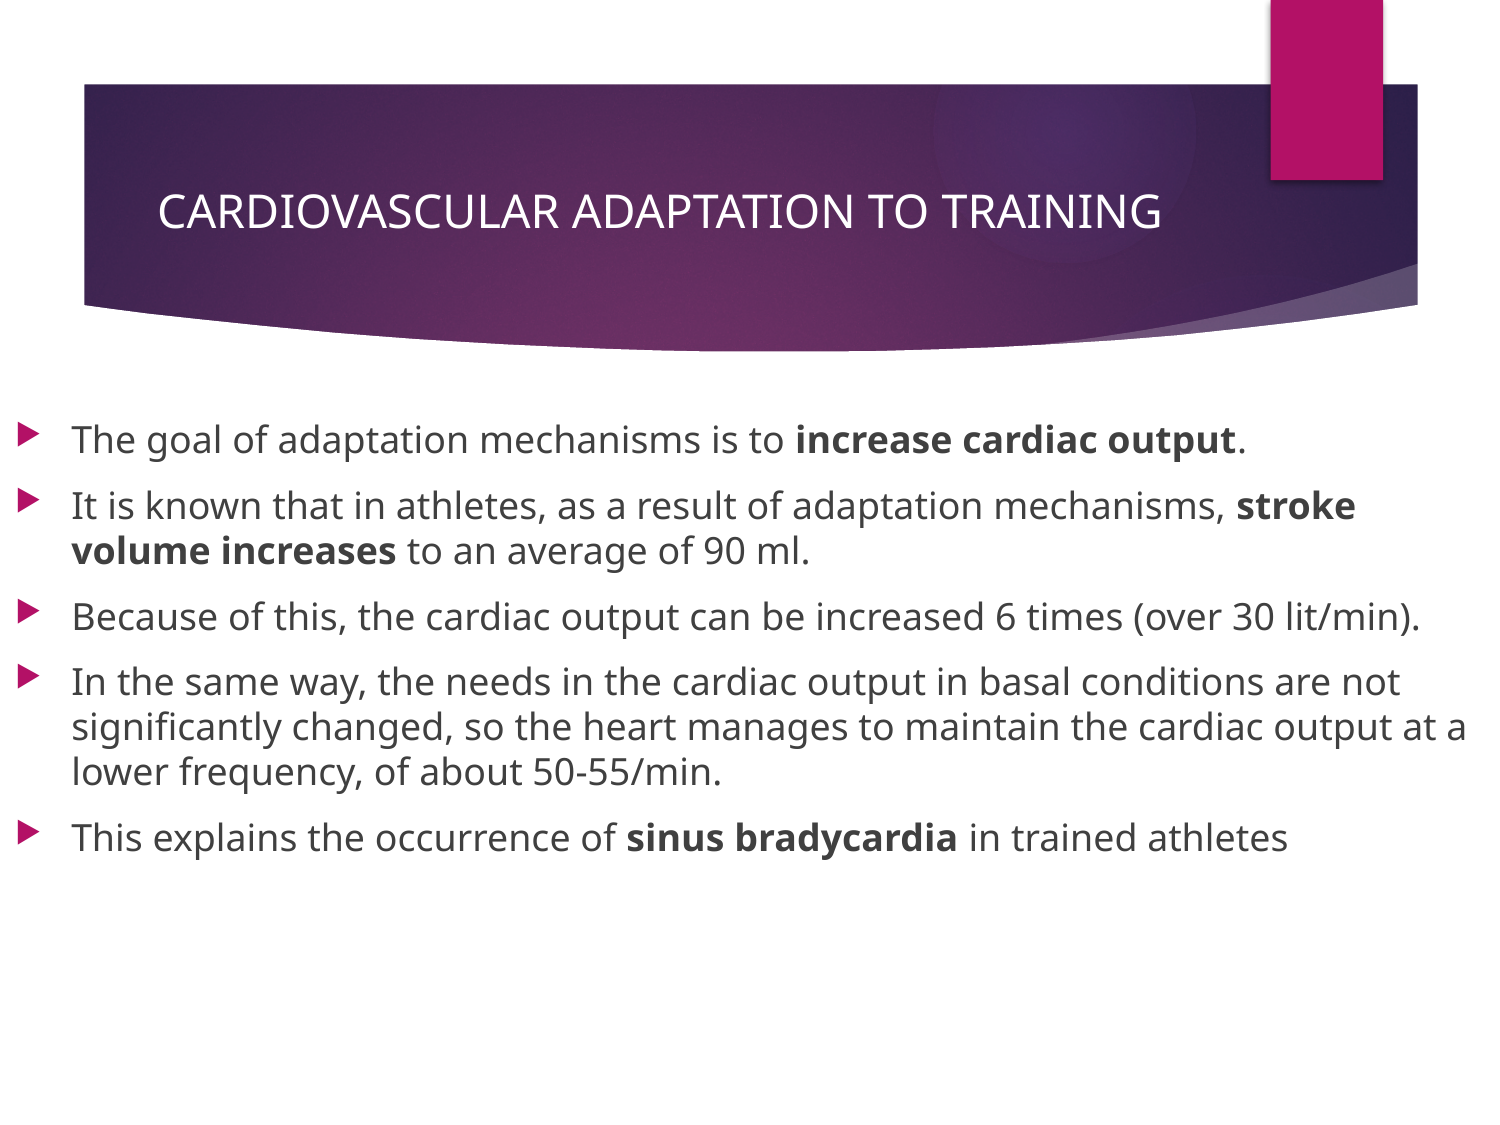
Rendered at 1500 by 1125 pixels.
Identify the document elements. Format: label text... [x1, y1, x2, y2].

list The goal of adaptation mechanisms is to increase cardiac output. It is known that in athletes, as a result of adaptation mechanisms, stroke volume increases to an average of 90 ml. Because of this, the cardiac output can be increased 6 times (over 30 lit/min). In the same way, the needs in the cardiac output in basal conditions are not significantly changed, so the heart manages to maintain the cardiac output at a lower frequency, of about 50-55/min. This explains the occurrence of sinus bradycardia in trained athletes [0, 408, 1500, 988]
title CARDIOVASCULAR ADAPTATION TO TRAINING [142, 152, 1183, 269]
